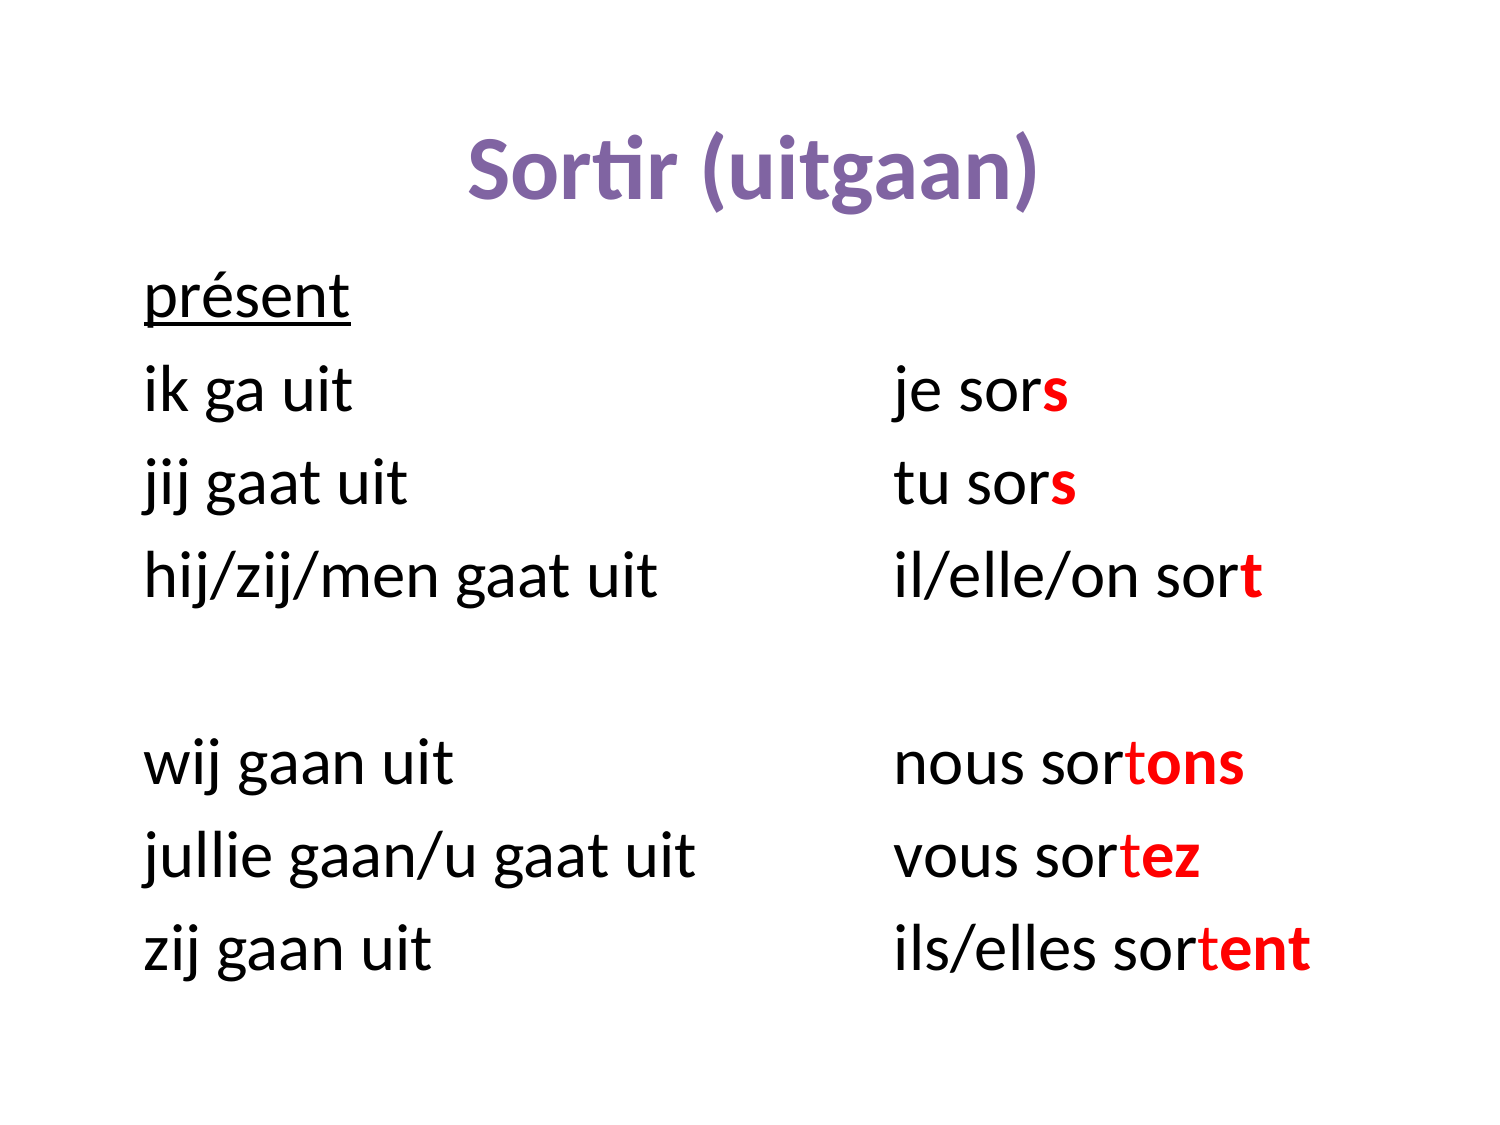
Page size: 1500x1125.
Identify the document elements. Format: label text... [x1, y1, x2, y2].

title Sortir (uitgaan) [117, 70, 1393, 256]
subtitle présent ik ga uit je sors jij gaat uit tu sors hij/zij/men gaat uit il/elle/on sort wij gaan uit nous sortons jullie gaan/u gaat uit vous sortez zij gaan uit ils/elles sortent [128, 243, 1407, 1043]
